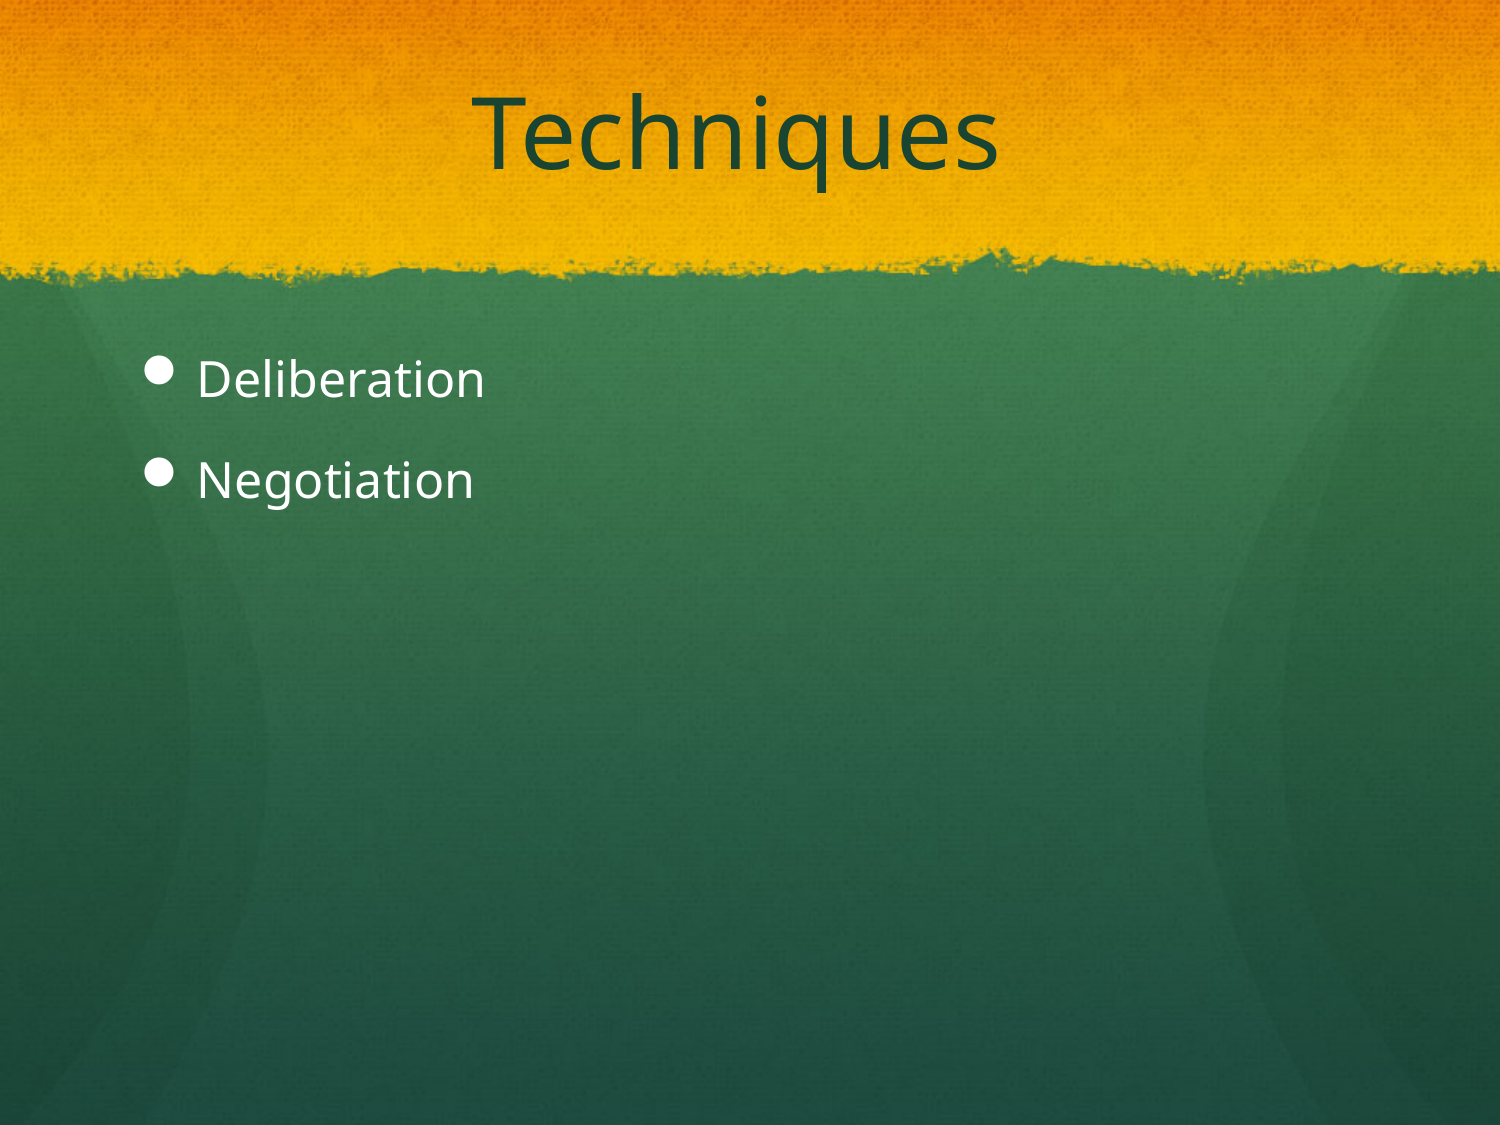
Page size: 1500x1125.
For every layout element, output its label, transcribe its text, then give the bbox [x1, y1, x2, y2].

picture [0, 0, 1500, 1125]
list Deliberation Negotiation [125, 339, 1375, 1026]
title Techniques [125, 13, 1375, 246]
